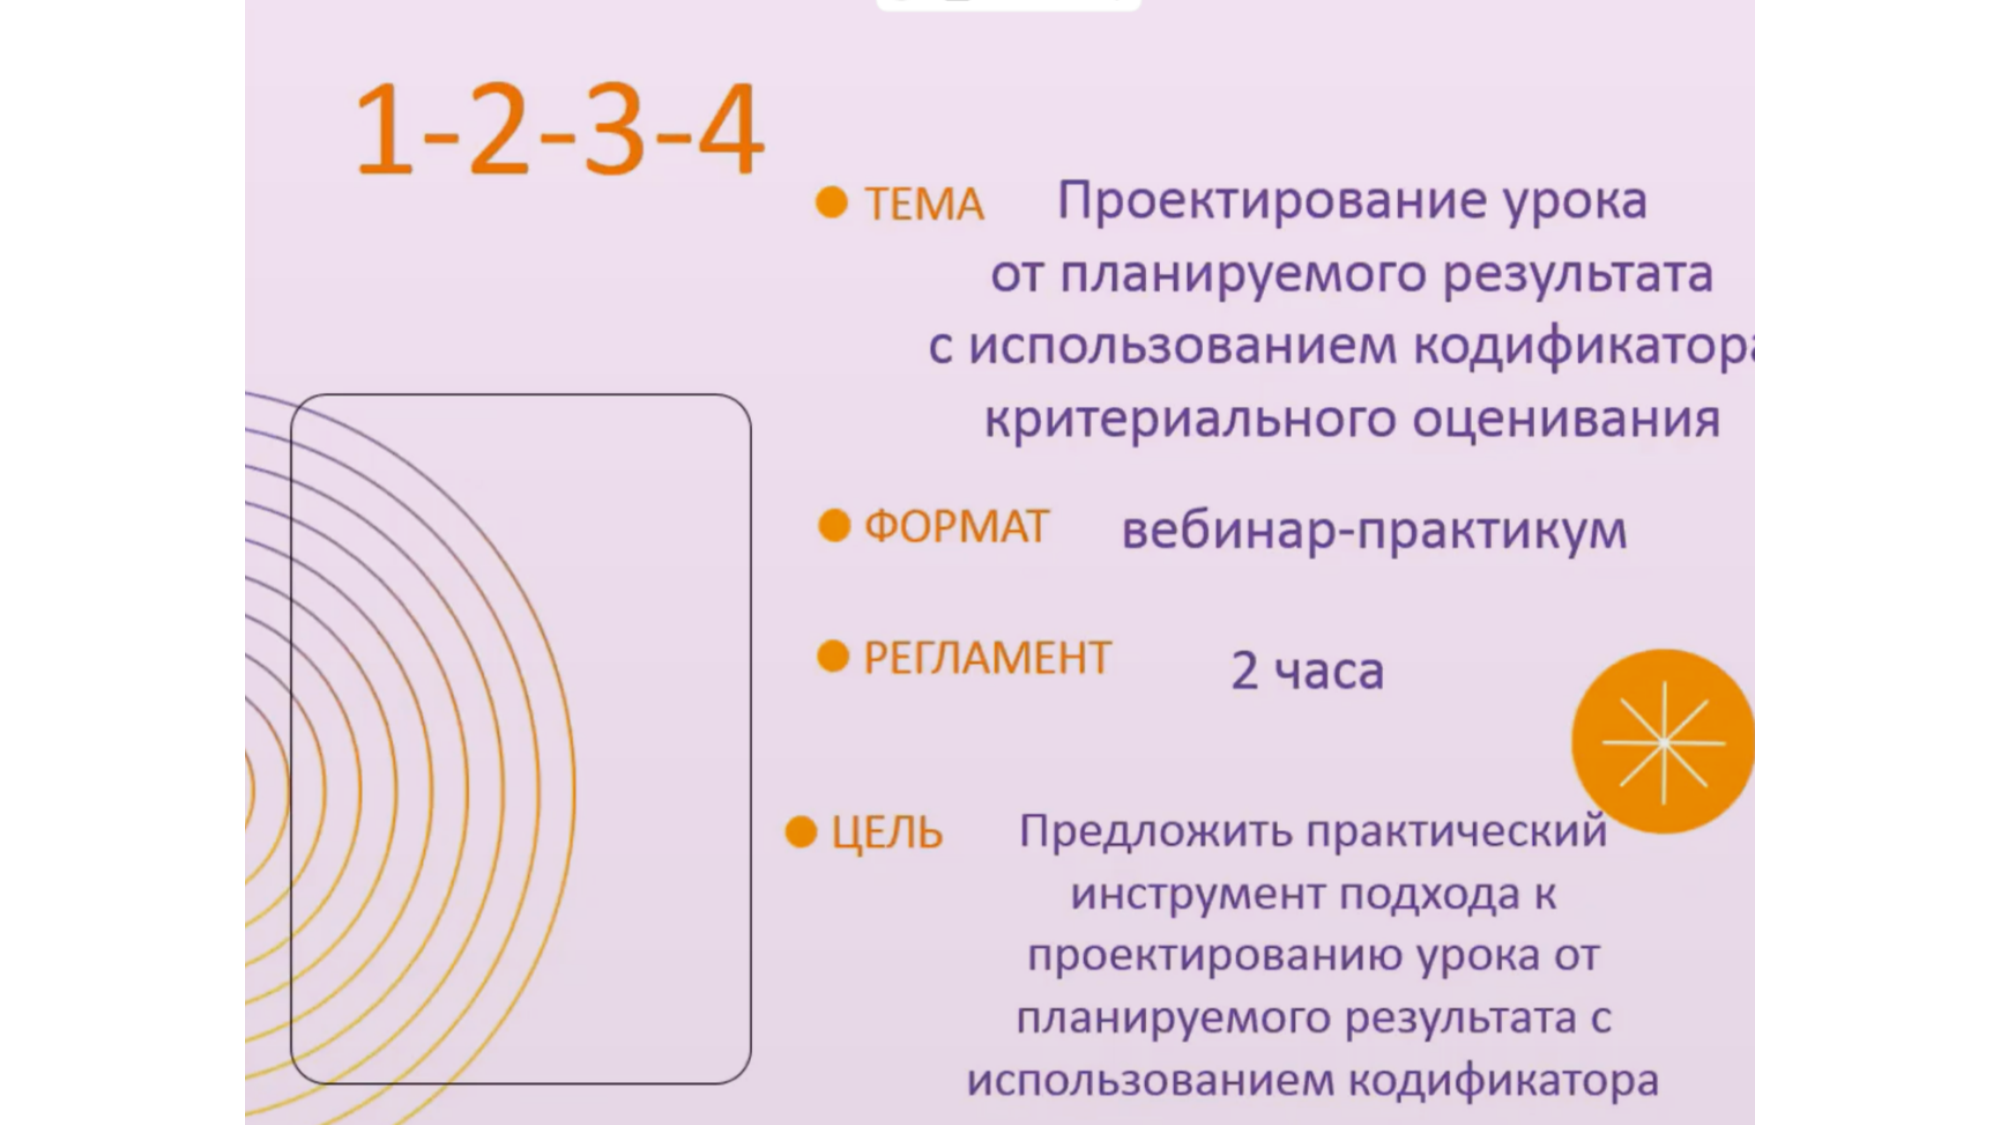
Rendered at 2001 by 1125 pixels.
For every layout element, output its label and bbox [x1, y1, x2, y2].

picture [244, 0, 1756, 1125]
